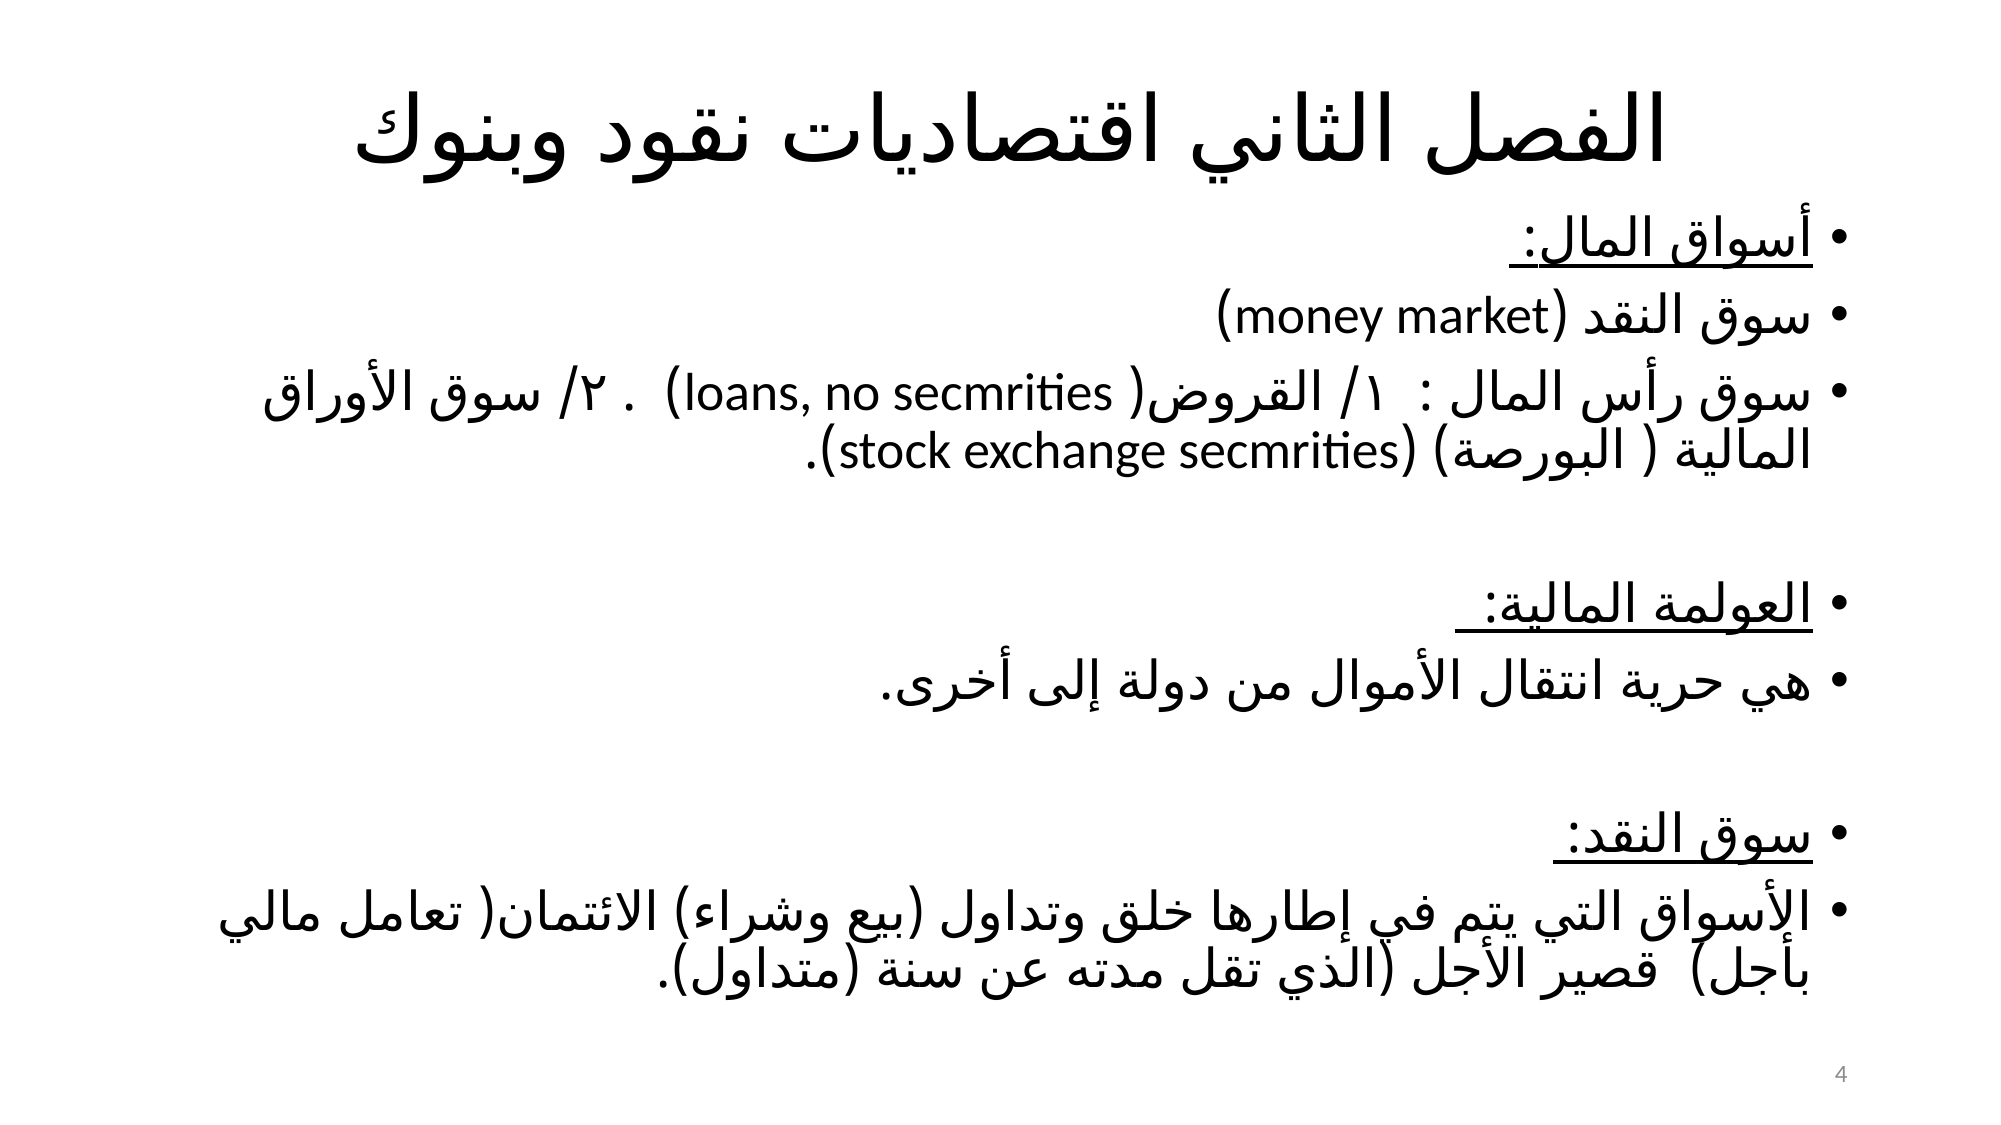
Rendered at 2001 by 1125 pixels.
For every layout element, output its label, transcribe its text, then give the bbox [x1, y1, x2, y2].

list أسواق المال: سوق النقد (money market) سوق رأس المال : ١/ القروض( loans, no secmrities) . ٢/ سوق الأوراق المالية ( البورصة) (stock exchange secmrities). العولمة المالية: هي حرية انتقال الأموال من دولة إلى أخرى. سوق النقد: الأسواق التي يتم في إطارها خلق وتداول (بيع وشراء) الائتمان( تعامل مالي بأجل) قصير الأجل (الذي تقل مدته عن سنة (متداول). [137, 202, 1863, 1014]
title الفصل الثاني اقتصاديات نقود وبنوك [137, 59, 1863, 202]
slide_number 4 [1412, 1042, 1863, 1103]
